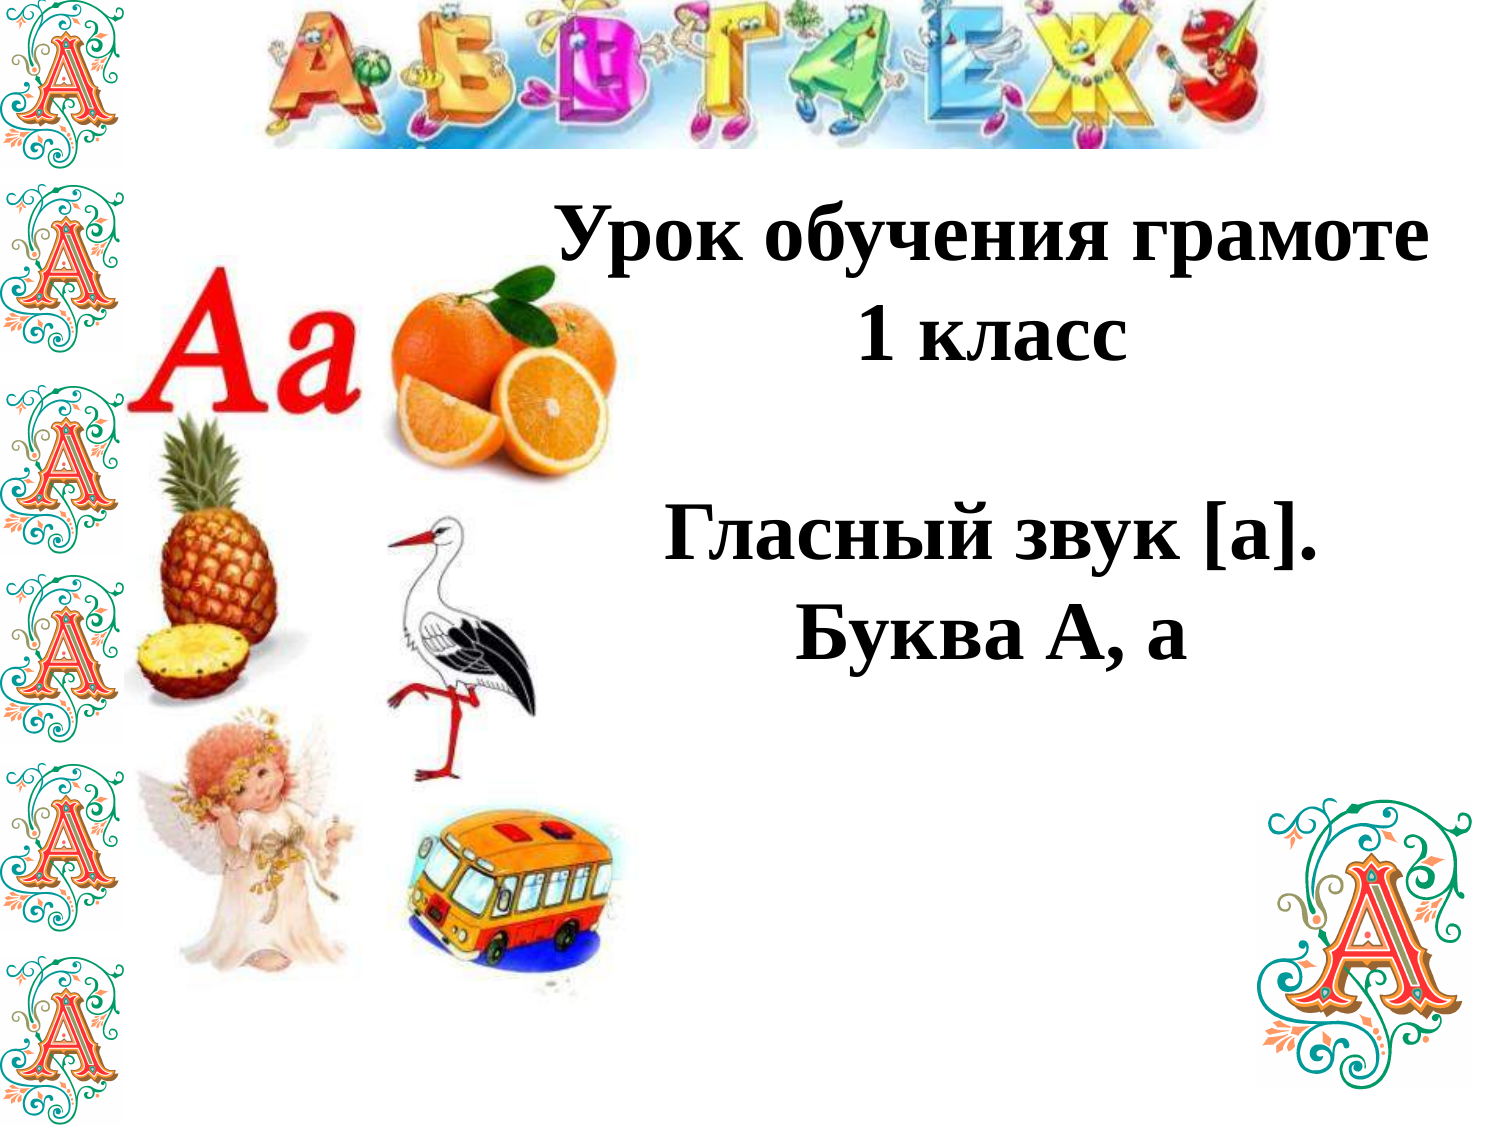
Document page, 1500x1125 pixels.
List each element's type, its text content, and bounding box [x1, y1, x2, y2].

picture [218, 0, 1282, 150]
title Урок обучения грамоте 1 класс Гласный звук [а]. Буква А, а [537, 90, 1447, 764]
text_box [0, 0, 125, 1125]
picture [125, 255, 641, 1012]
picture [1257, 798, 1473, 1090]
